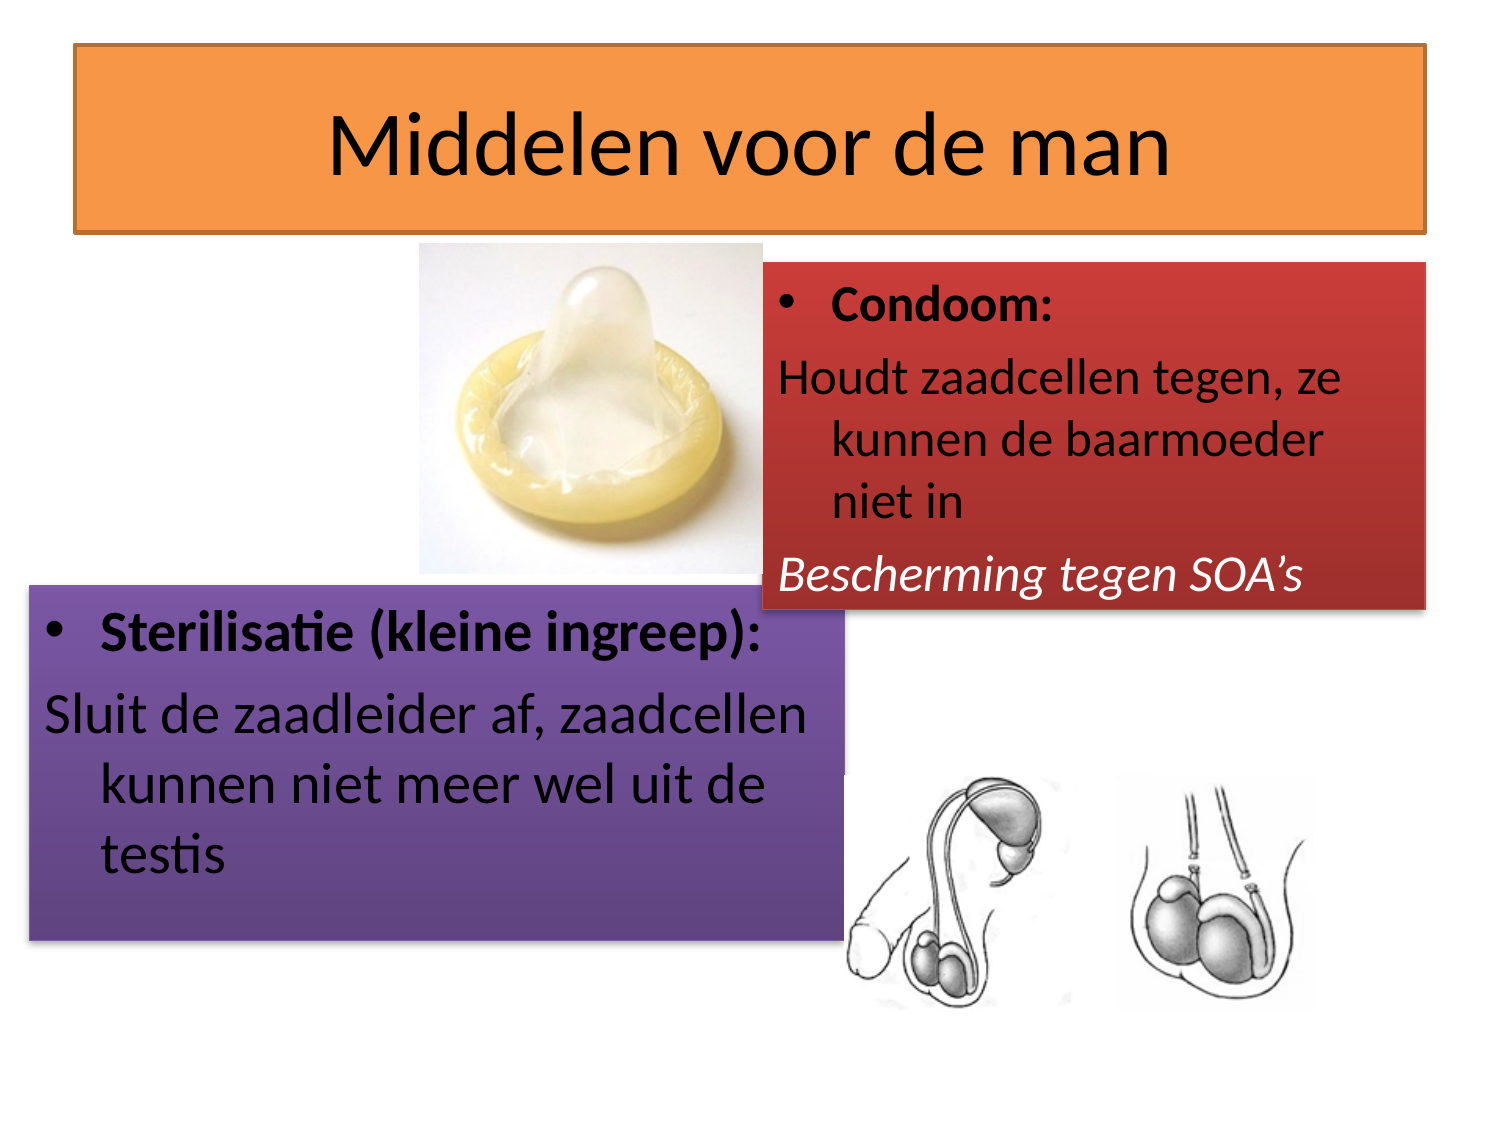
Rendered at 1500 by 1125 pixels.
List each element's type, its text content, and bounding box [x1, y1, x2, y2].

picture [418, 243, 764, 574]
title Middelen voor de man [73, 43, 1427, 235]
text_box Condoom: Houdt zaadcellen tegen, ze kunnen de baarmoeder niet in Bescherming tegen SOA’s [762, 262, 1426, 610]
text_box Sterilisatie (kleine ingreep): Sluit de zaadleider af, zaadcellen kunnen niet meer wel uit de testis [29, 585, 845, 941]
picture [844, 774, 1314, 1010]
